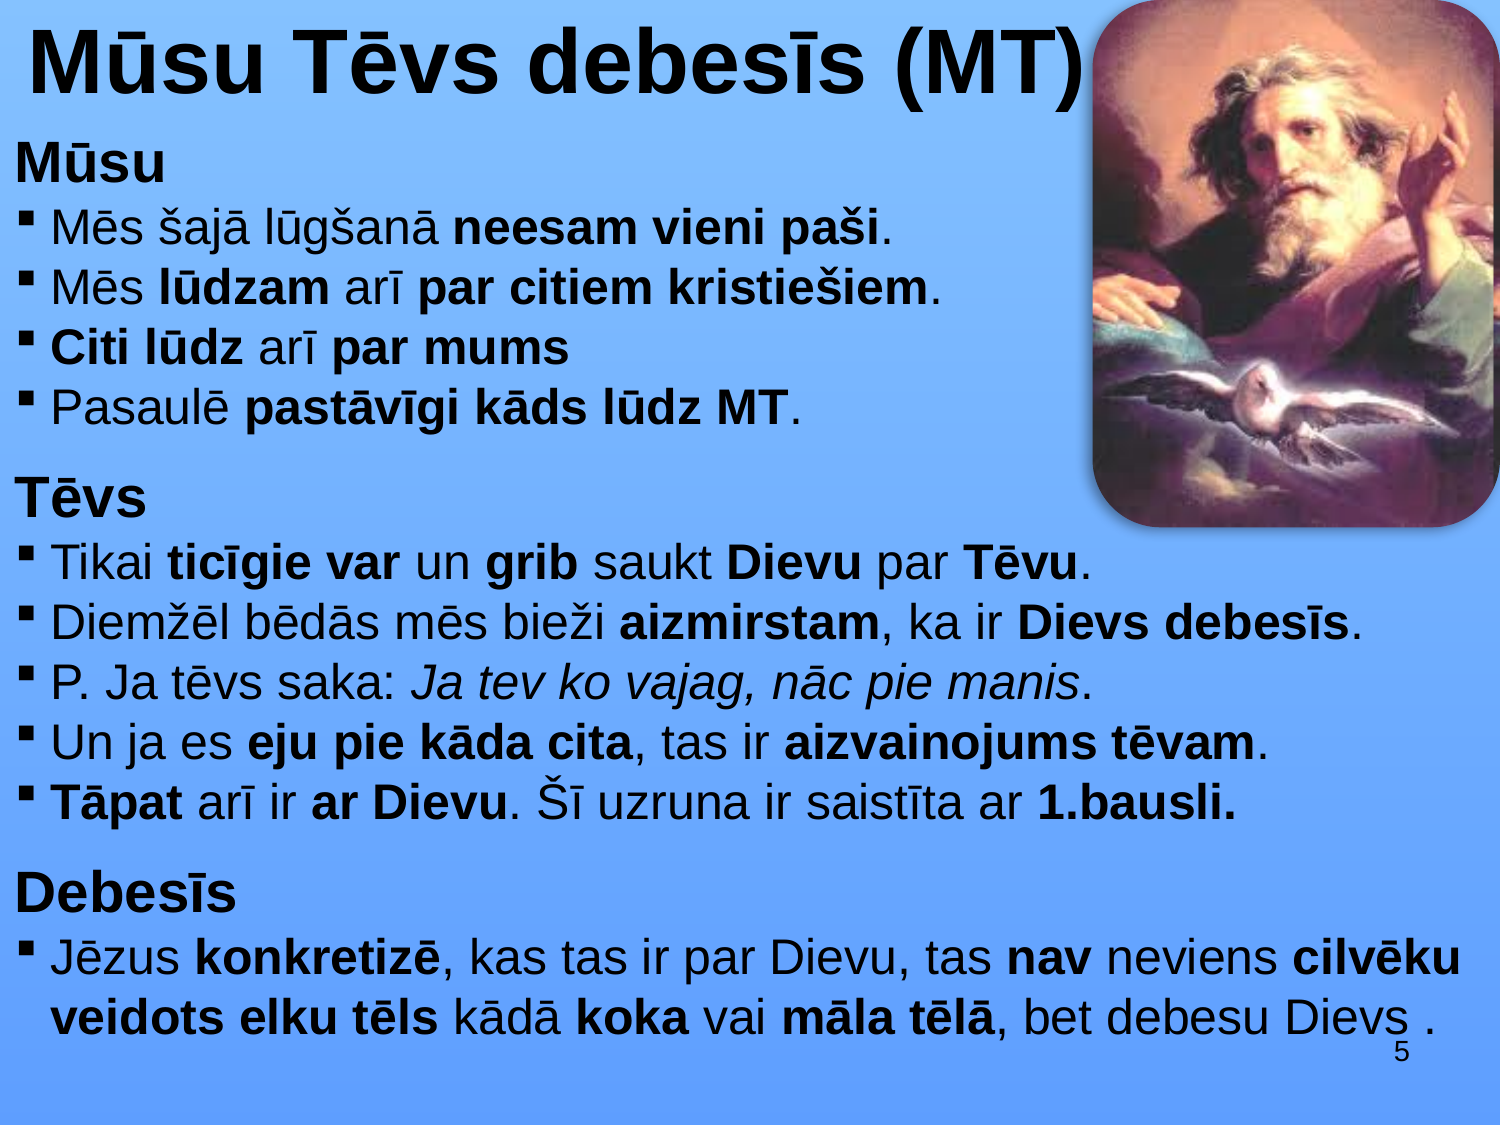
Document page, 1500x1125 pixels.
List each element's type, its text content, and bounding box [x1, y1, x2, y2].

title Mūsu Tēvs debesīs (MT) [0, 0, 1090, 114]
text_box Mūsu Mēs šajā lūgšanā neesam vieni paši. Mēs lūdzam arī par citiem kristiešiem. Citi lūdz arī par mums Pasaulē pastāvīgi kāds lūdz MT. Tēvs Tikai ticīgie var un grib saukt Dievu par Tēvu. Diemžēl bēdās mēs bieži aizmirstam, ka ir Dievs debesīs. P. Ja tēvs saka: Ja tev ko vajag, nāc pie manis. Un ja es eju pie kāda cita, tas ir aizvainojums tēvam. Tāpat arī ir ar Dievu. Šī uzruna ir saistīta ar 1.bausli. Debesīs Jēzus konkretizē, kas tas ir par Dievu, tas nav neviens cilvēku veidots elku tēls kādā koka vai māla tēlā, bet debesu Dievs . [0, 117, 1500, 1052]
slide_number 5 [1074, 1024, 1426, 1103]
picture [1092, 0, 1500, 528]
